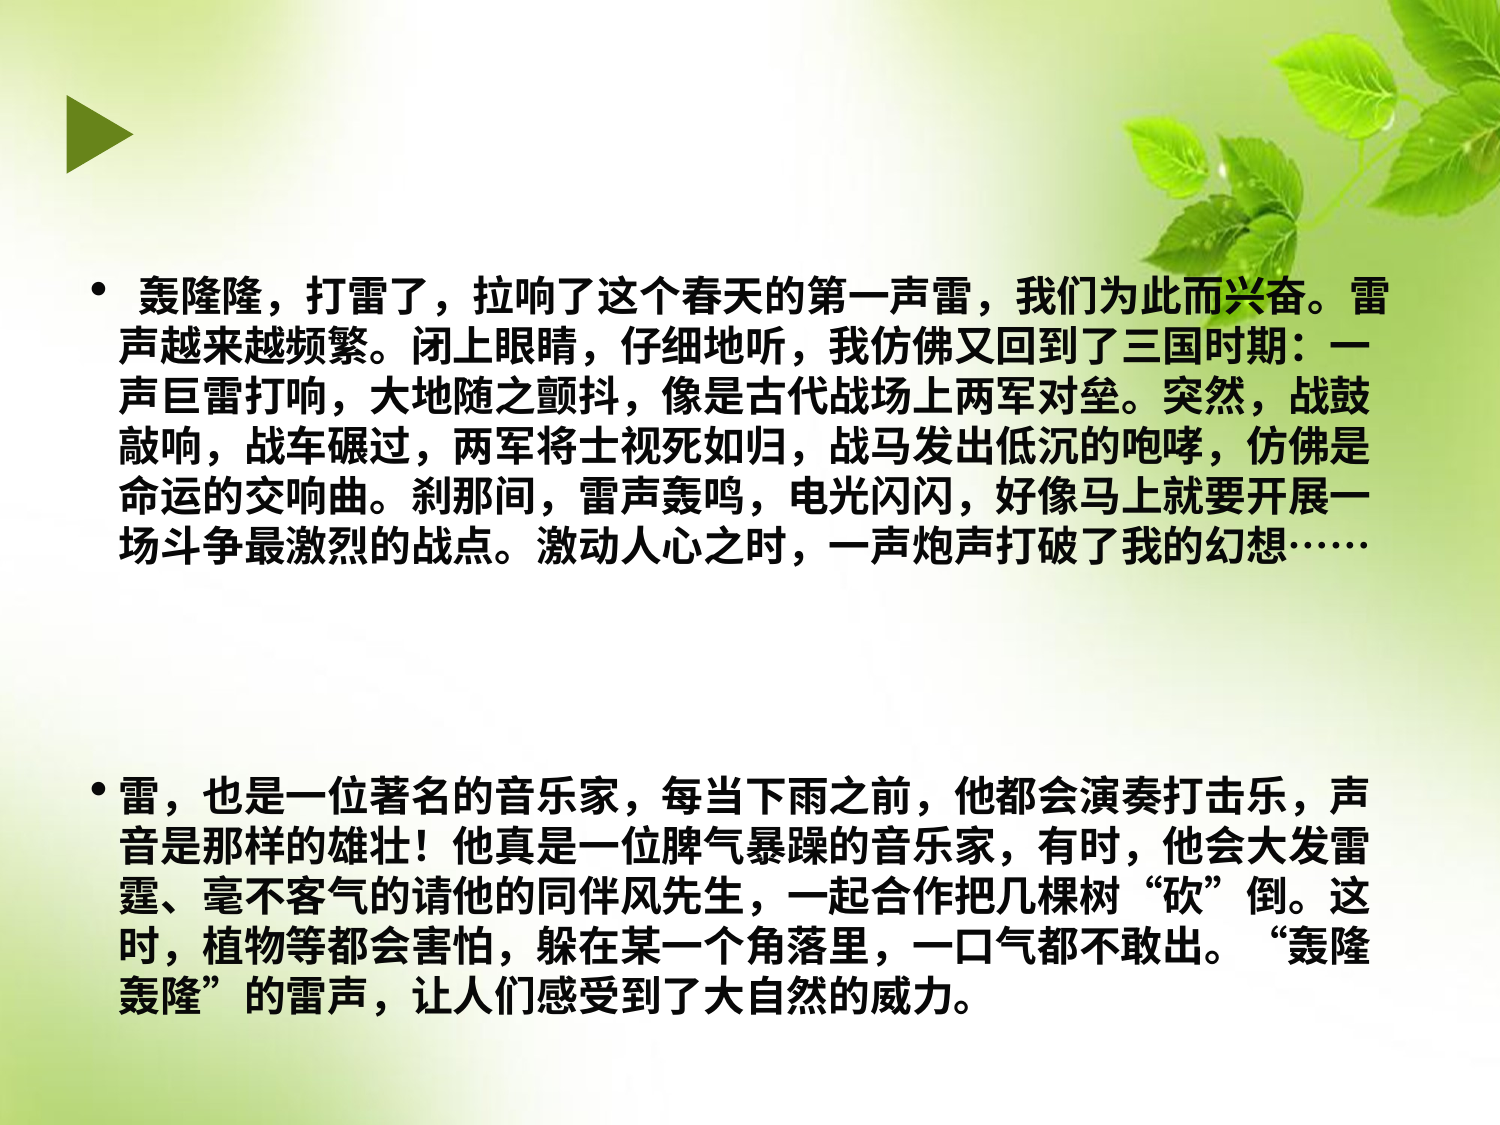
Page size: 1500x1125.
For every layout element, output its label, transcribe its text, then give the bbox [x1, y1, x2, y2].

picture [0, 0, 1500, 1125]
list 轰隆隆，打雷了，拉响了这个春天的第一声雷，我们为此而兴奋。雷声越来越频繁。闭上眼睛，仔细地听，我仿佛又回到了三国时期：一声巨雷打响，大地随之颤抖，像是古代战场上两军对垒。突然，战鼓敲响，战车碾过，两军将士视死如归，战马发出低沉的咆哮，仿佛是命运的交响曲。刹那间，雷声轰鸣，电光闪闪，好像马上就要开展一场斗争最激烈的战点。激动人心之时，一声炮声打破了我的幻想…… 雷，也是一位著名的音乐家，每当下雨之前，他都会演奏打击乐，声音是那样的雄壮！他真是一位脾气暴躁的音乐家，有时，他会大发雷霆、毫不客气的请他的同伴风先生，一起合作把几棵树“砍”倒。这时，植物等都会害怕，躲在某一个角落里，一口气都不敢出。“轰隆轰隆”的雷声，让人们感受到了大自然的威力。 [74, 262, 1426, 1006]
